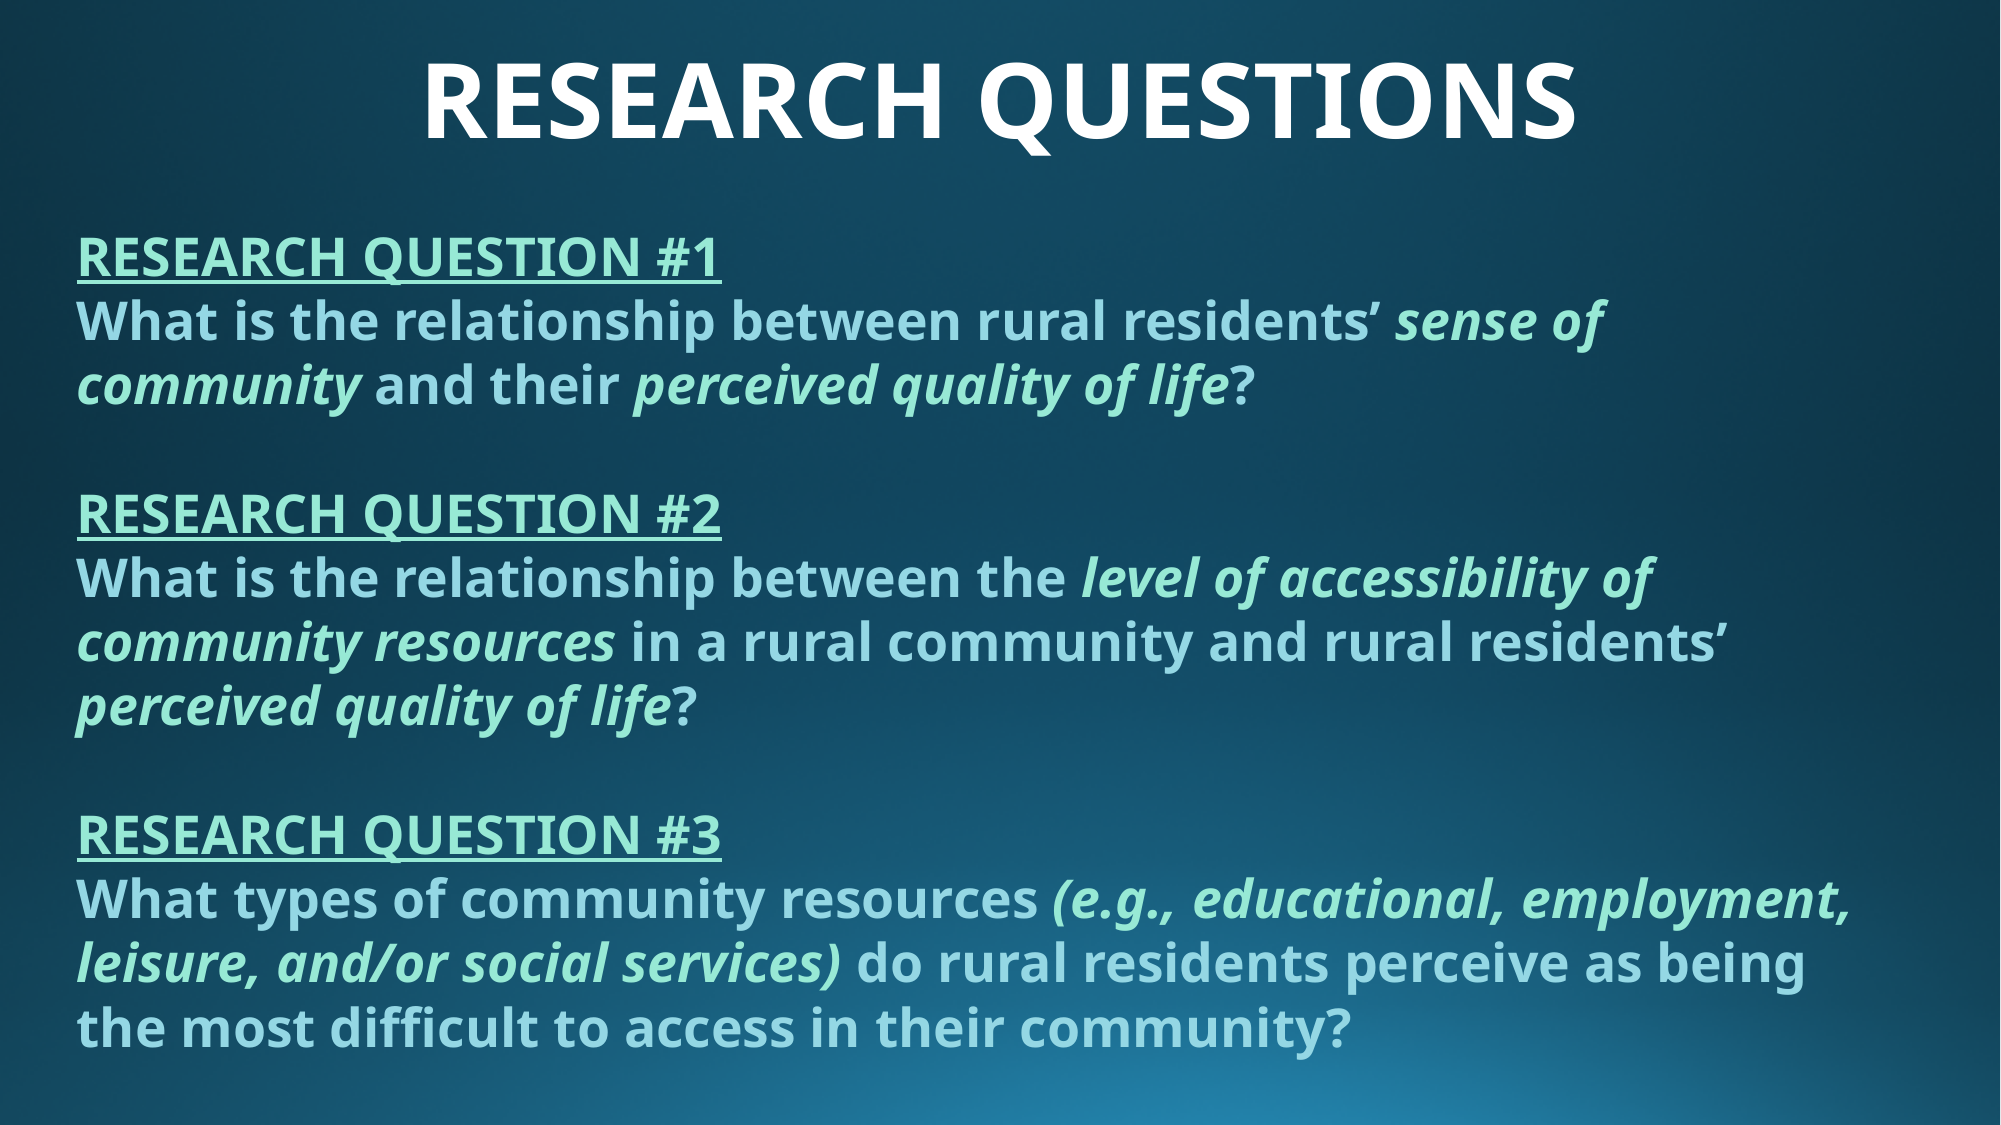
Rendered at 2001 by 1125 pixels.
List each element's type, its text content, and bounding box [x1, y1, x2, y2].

title RESEARCH QUESTIONS [137, 13, 1863, 197]
picture [0, 0, 2001, 1125]
list RESEARCH QUESTION #1 What is the relationship between rural residents’ sense of community and their perceived quality of life? RESEARCH QUESTION #2 What is the relationship between the level of accessibility of community resources in a rural community and rural residents’ perceived quality of life? RESEARCH QUESTION #3 What types of community resources (e.g., educational, employment, leisure, and/or social services) do rural residents perceive as being the most difficult to access in their community? [61, 215, 1910, 1075]
